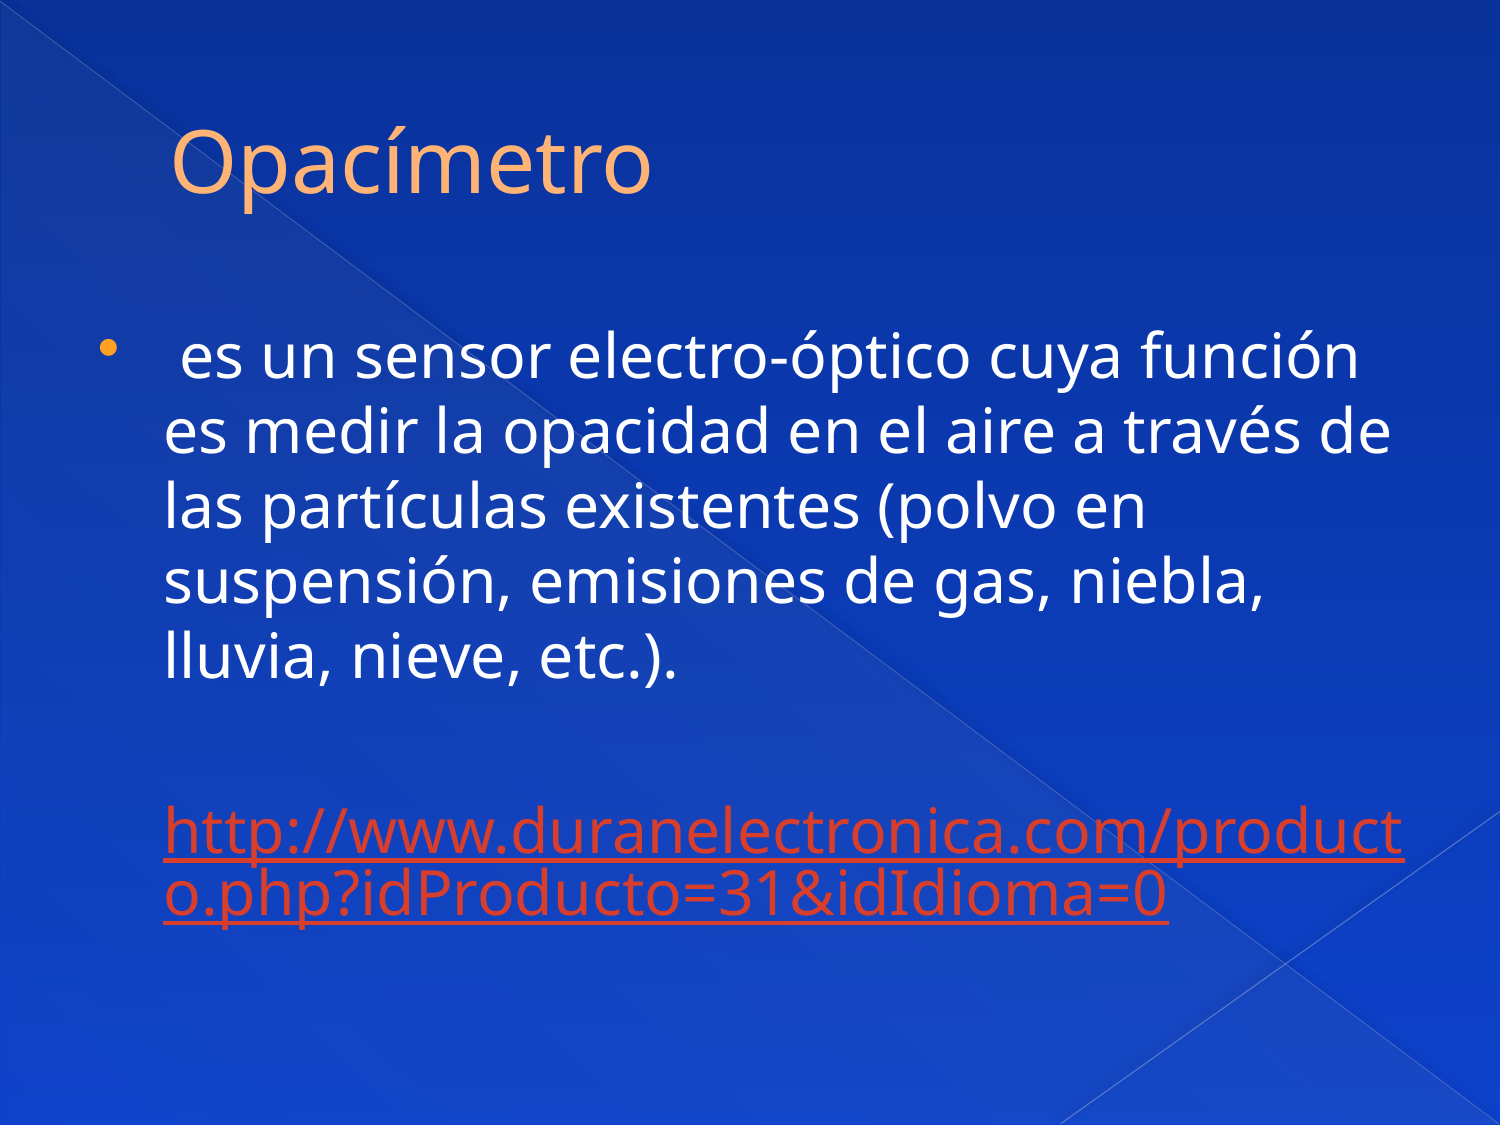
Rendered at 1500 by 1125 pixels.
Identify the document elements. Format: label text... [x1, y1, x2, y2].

list es un sensor electro-óptico cuya función es medir la opacidad en el aire a través de las partículas existentes (polvo en suspensión, emisiones de gas, niebla, lluvia, nieve, etc.). http://www.duranelectronica.com/producto.php?idProducto=31&idIdioma=0 [75, 308, 1425, 1059]
title Opacímetro [75, 43, 1425, 274]
